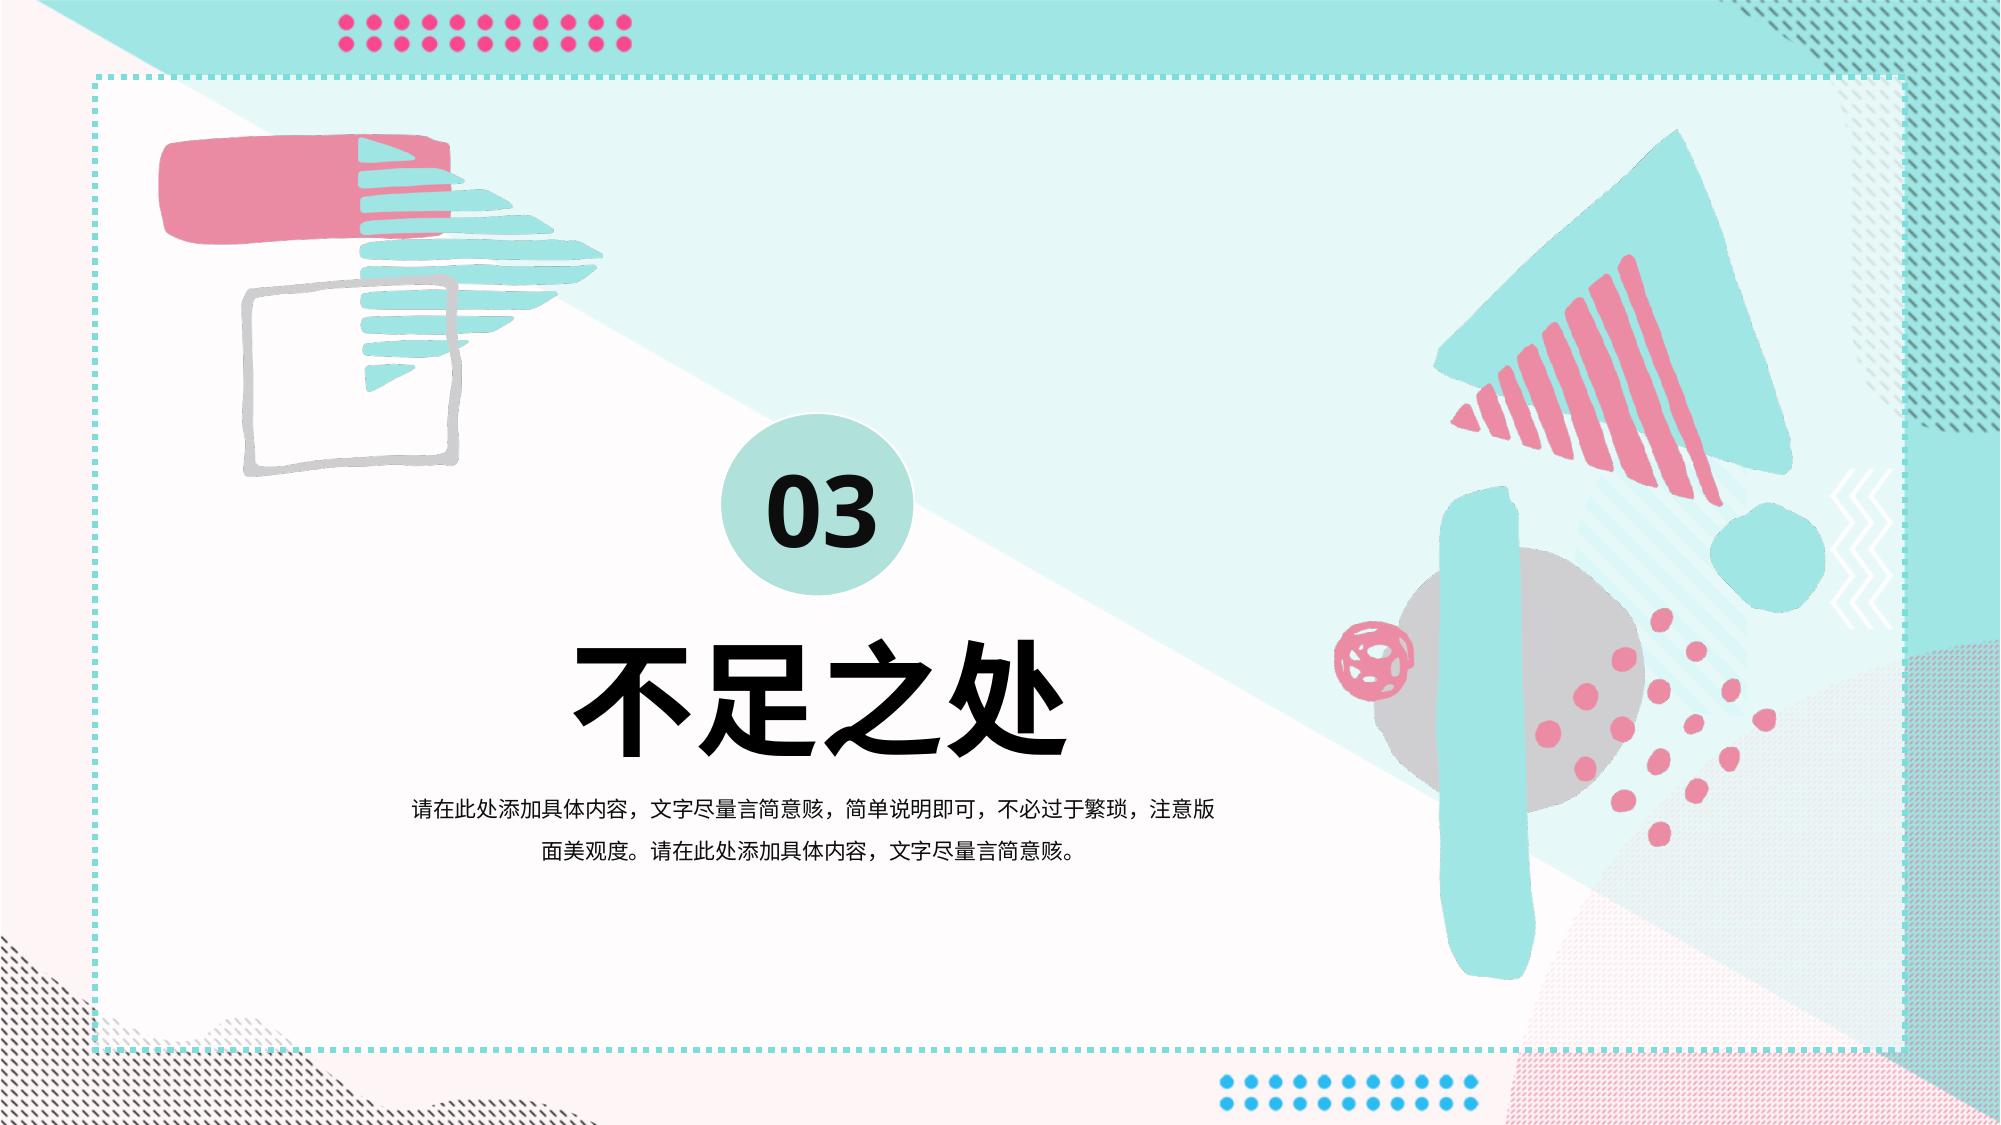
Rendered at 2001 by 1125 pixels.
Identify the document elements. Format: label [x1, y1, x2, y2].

picture [1209, 307, 1957, 820]
text_box [720, 412, 915, 597]
text_box [0, 0, 2000, 1125]
text_box [95, 74, 1905, 1053]
picture [209, 82, 552, 527]
